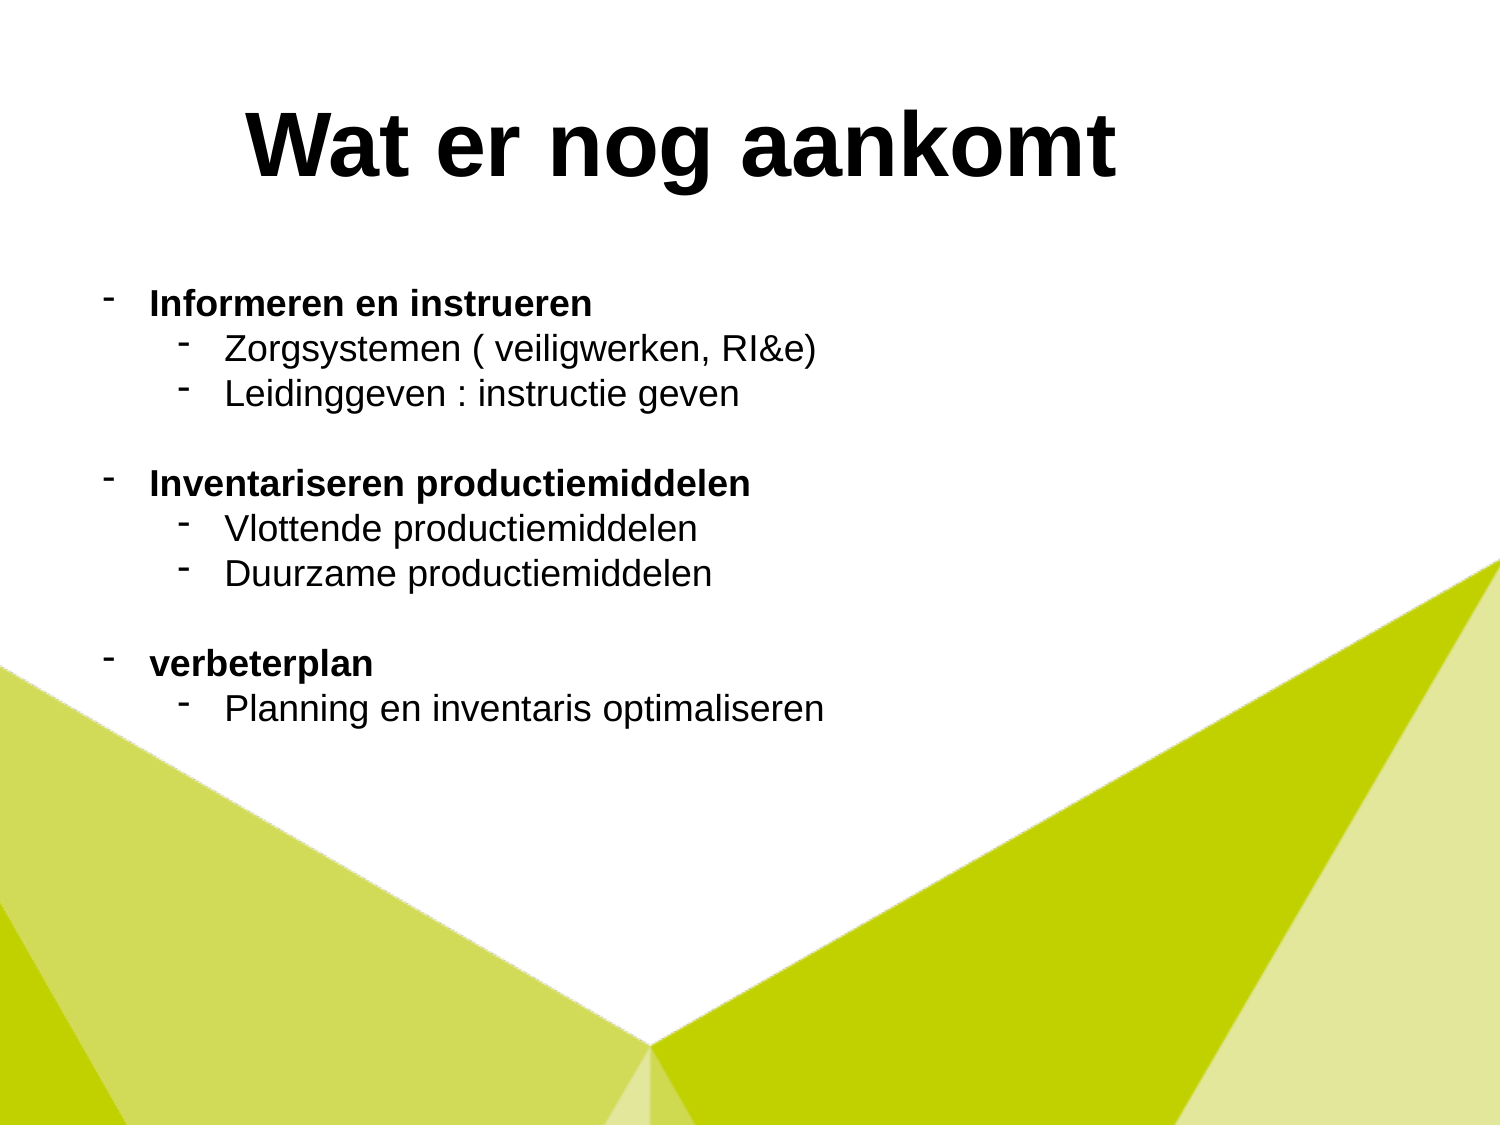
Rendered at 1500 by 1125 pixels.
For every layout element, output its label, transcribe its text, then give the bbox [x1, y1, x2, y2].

picture [0, 485, 1500, 1125]
text_box Informeren en instrueren Zorgsystemen ( veiligwerken, RI&e) Leidinggeven : instructie geven Inventariseren productiemiddelen Vlottende productiemiddelen Duurzame productiemiddelen verbeterplan Planning en inventaris optimaliseren [87, 226, 1382, 483]
text_box Wat er nog aankomt [65, 77, 1297, 202]
